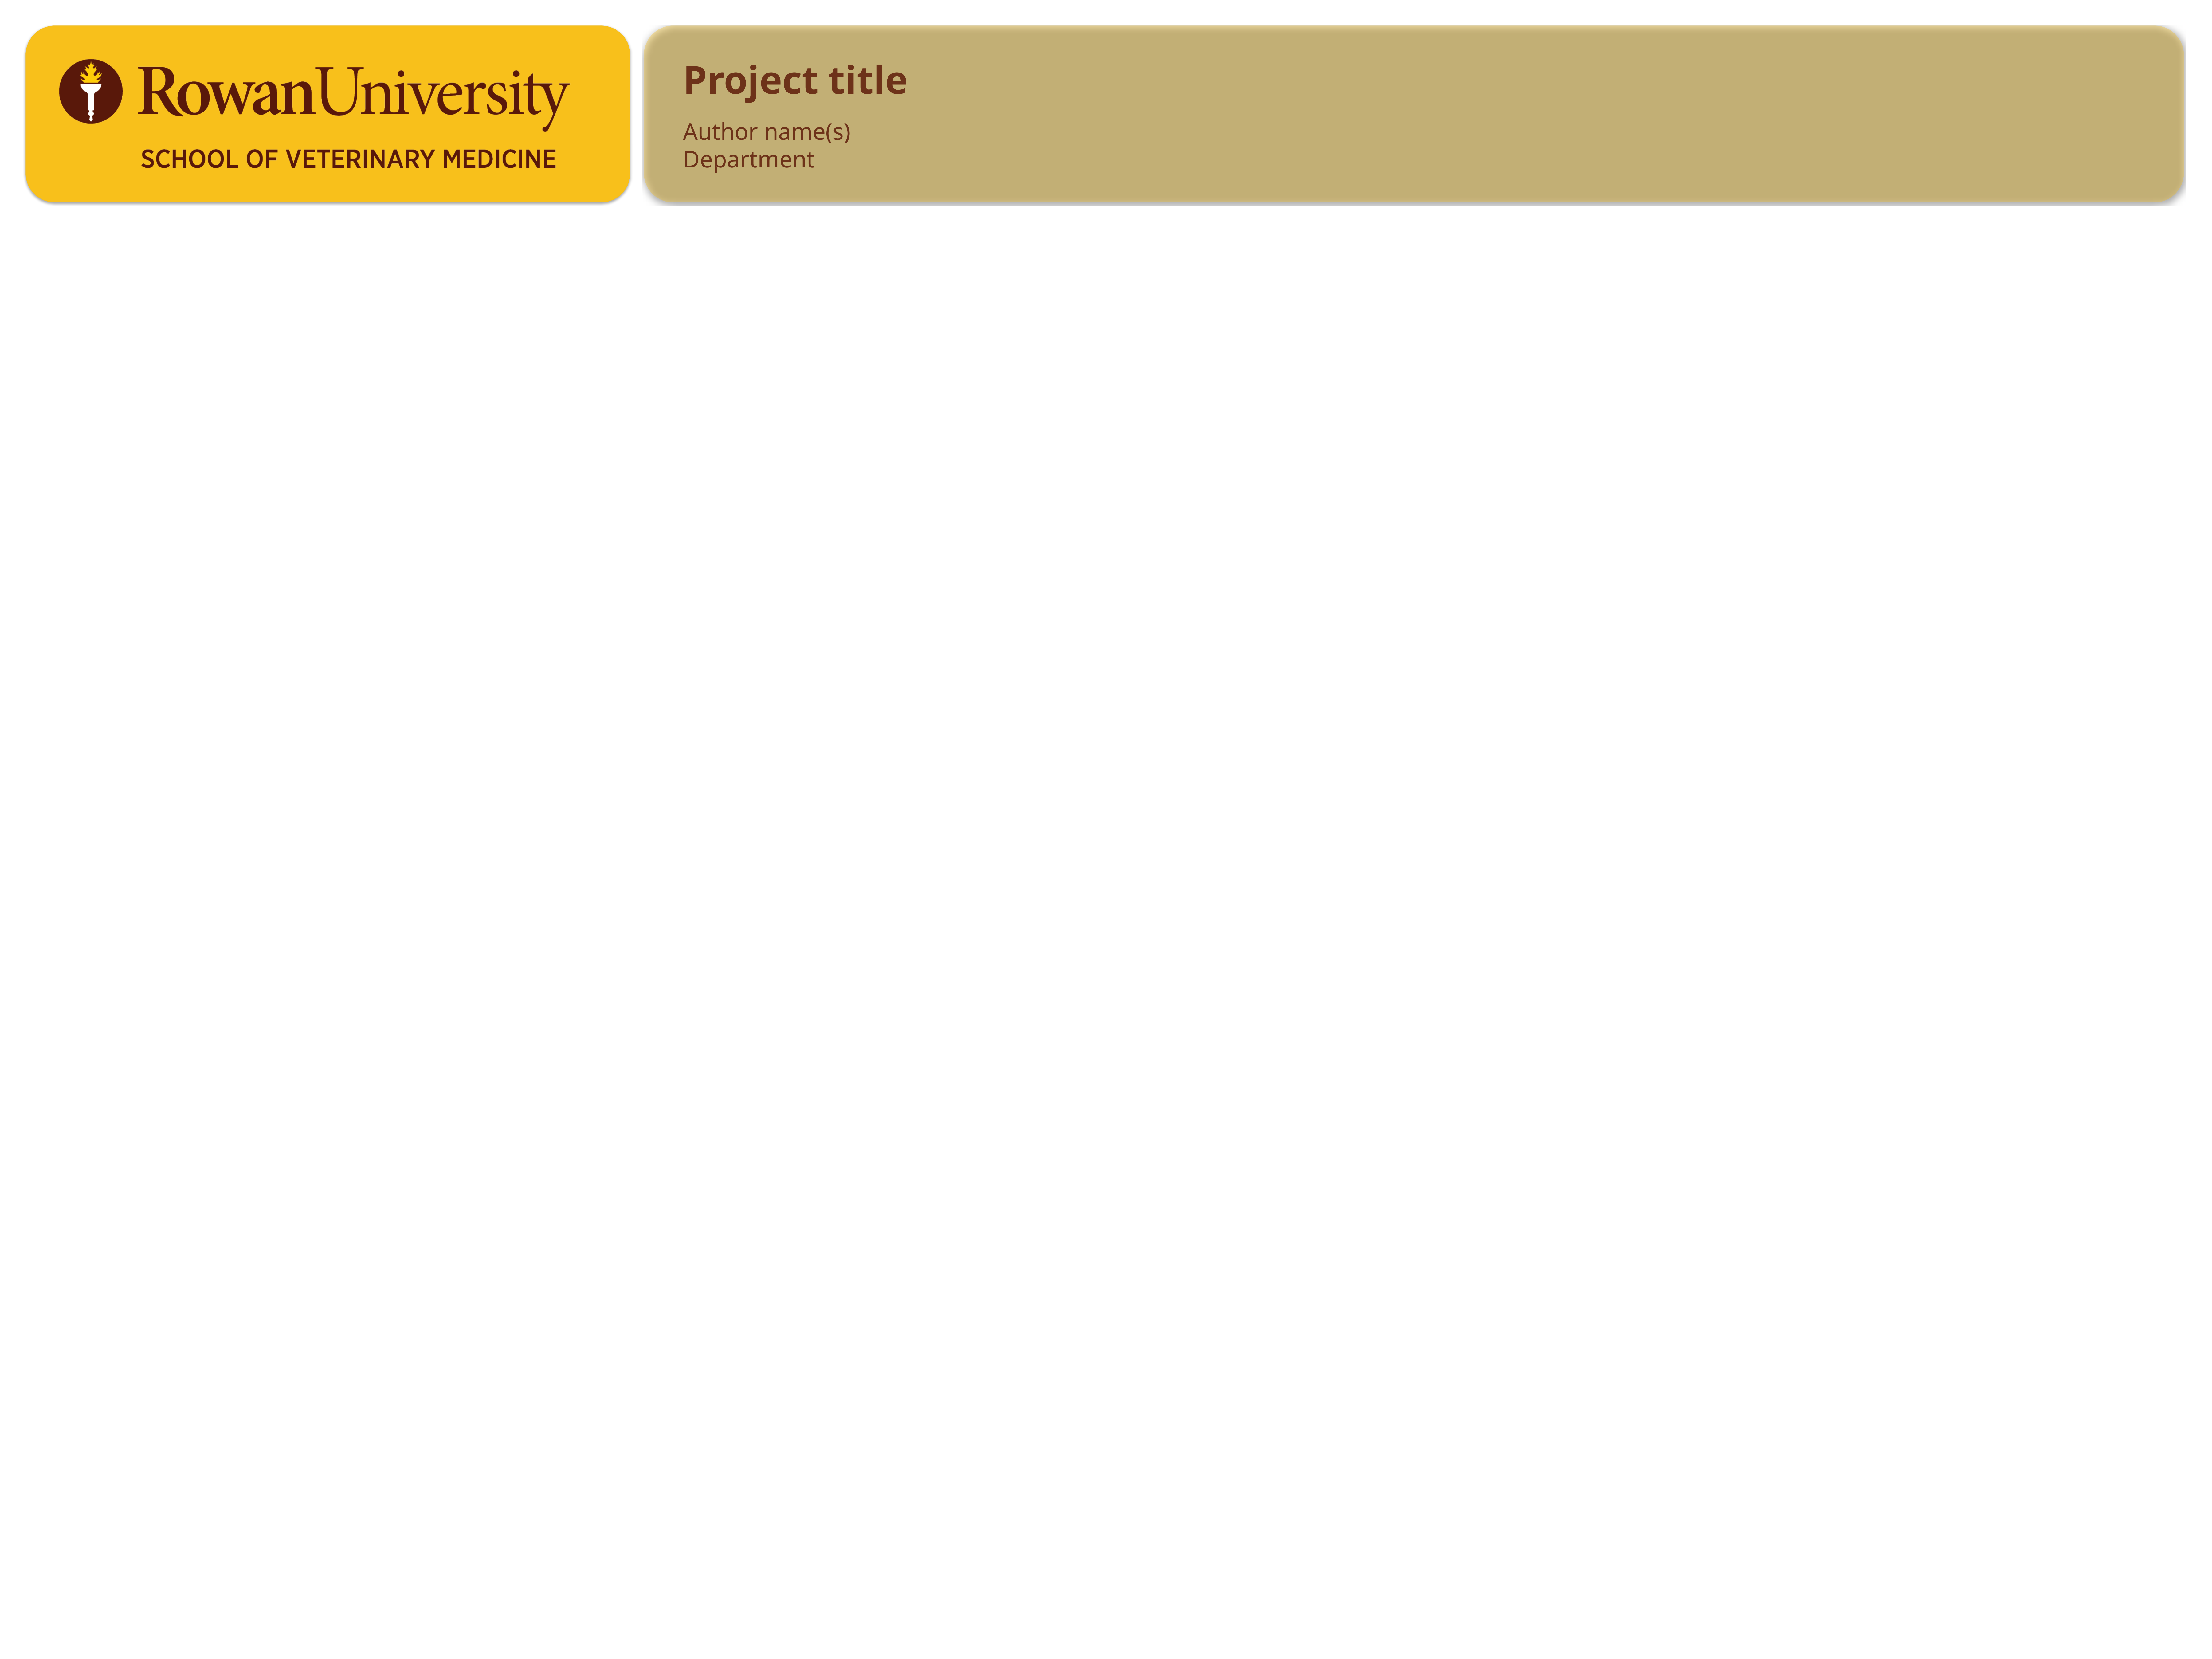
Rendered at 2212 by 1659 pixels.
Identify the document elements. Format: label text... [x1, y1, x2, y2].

text_box Project title Author name(s) Department [678, 53, 2155, 175]
picture [25, 25, 604, 202]
